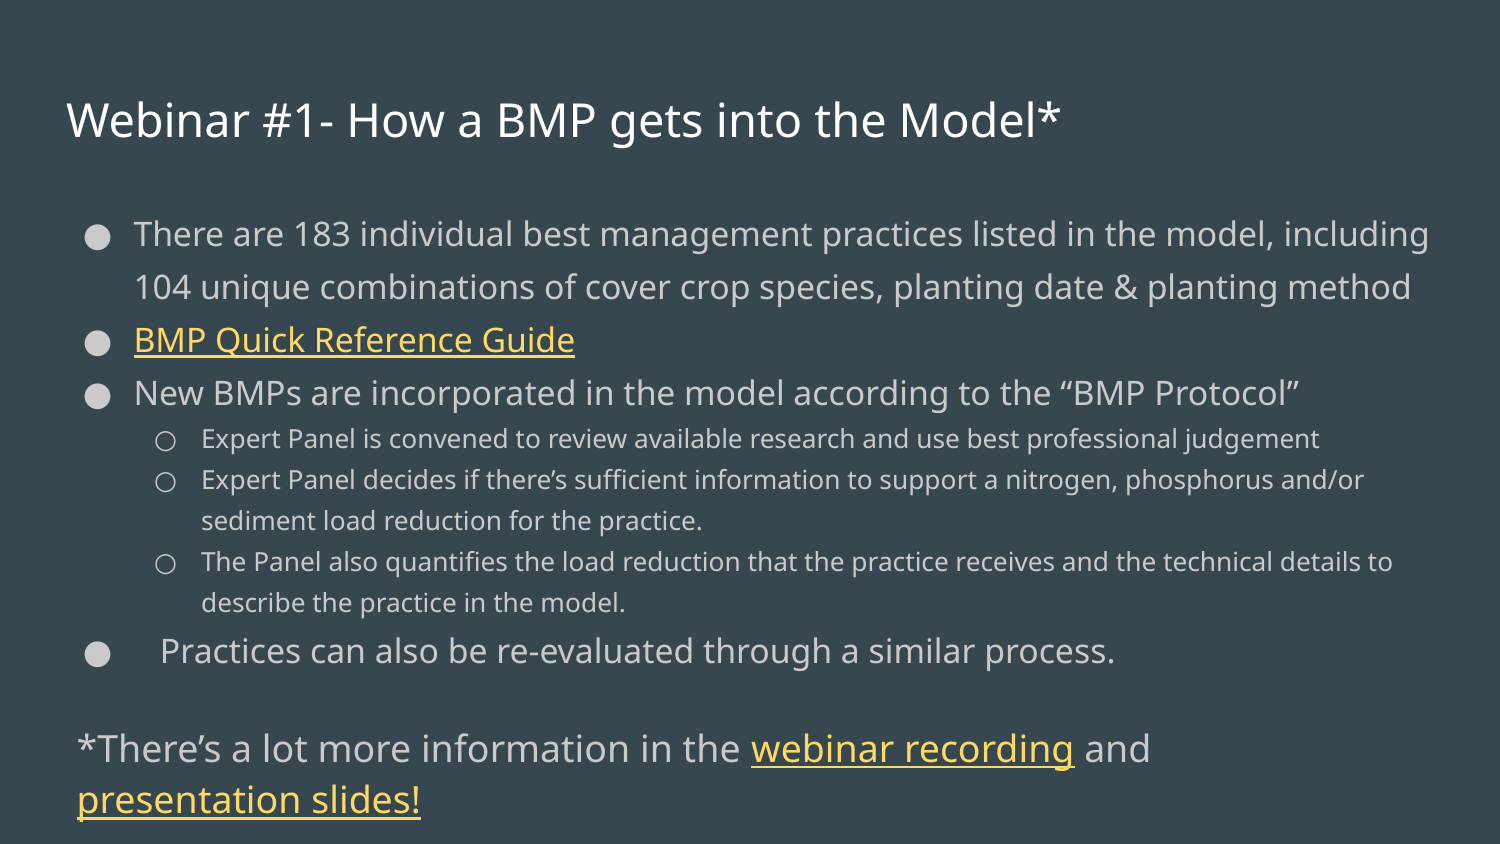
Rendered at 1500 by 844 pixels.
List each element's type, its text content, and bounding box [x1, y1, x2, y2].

text_box *There’s a lot more information in the webinar recording and presentation slides! [61, 710, 1378, 779]
title Webinar #1- How a BMP gets into the Model* [51, 72, 1449, 167]
list There are 183 individual best management practices listed in the model, including 104 unique combinations of cover crop species, planting date & planting method BMP Quick Reference Guide New BMPs are incorporated in the model according to the “BMP Protocol” Expert Panel is convened to review available research and use best professional judgement Expert Panel decides if there’s sufficient information to support a nitrogen, phosphorus and/or sediment load reduction for the practice. The Panel also quantifies the load reduction that the practice receives and the technical details to describe the practice in the model. Practices can also be re-evaluated through a similar process. [51, 189, 1449, 711]
